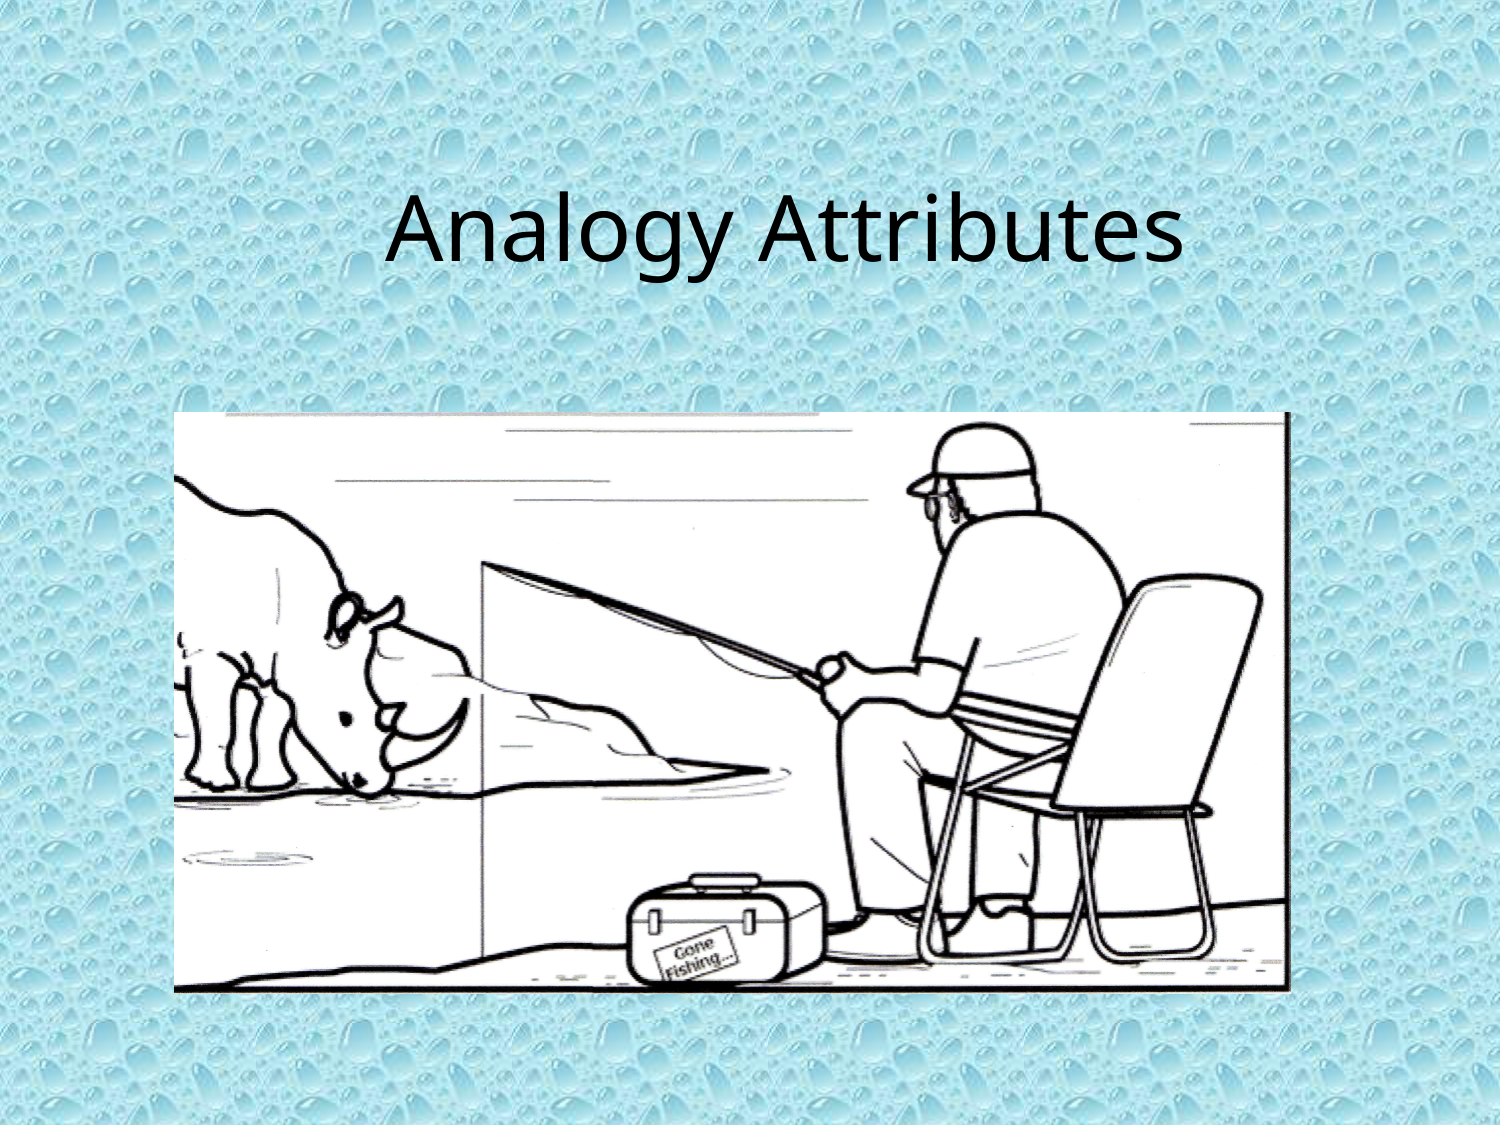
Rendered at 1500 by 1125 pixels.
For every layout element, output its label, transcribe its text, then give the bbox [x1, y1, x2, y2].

text_box Analogy Attributes [370, 162, 1203, 288]
picture [0, 0, 1500, 1125]
